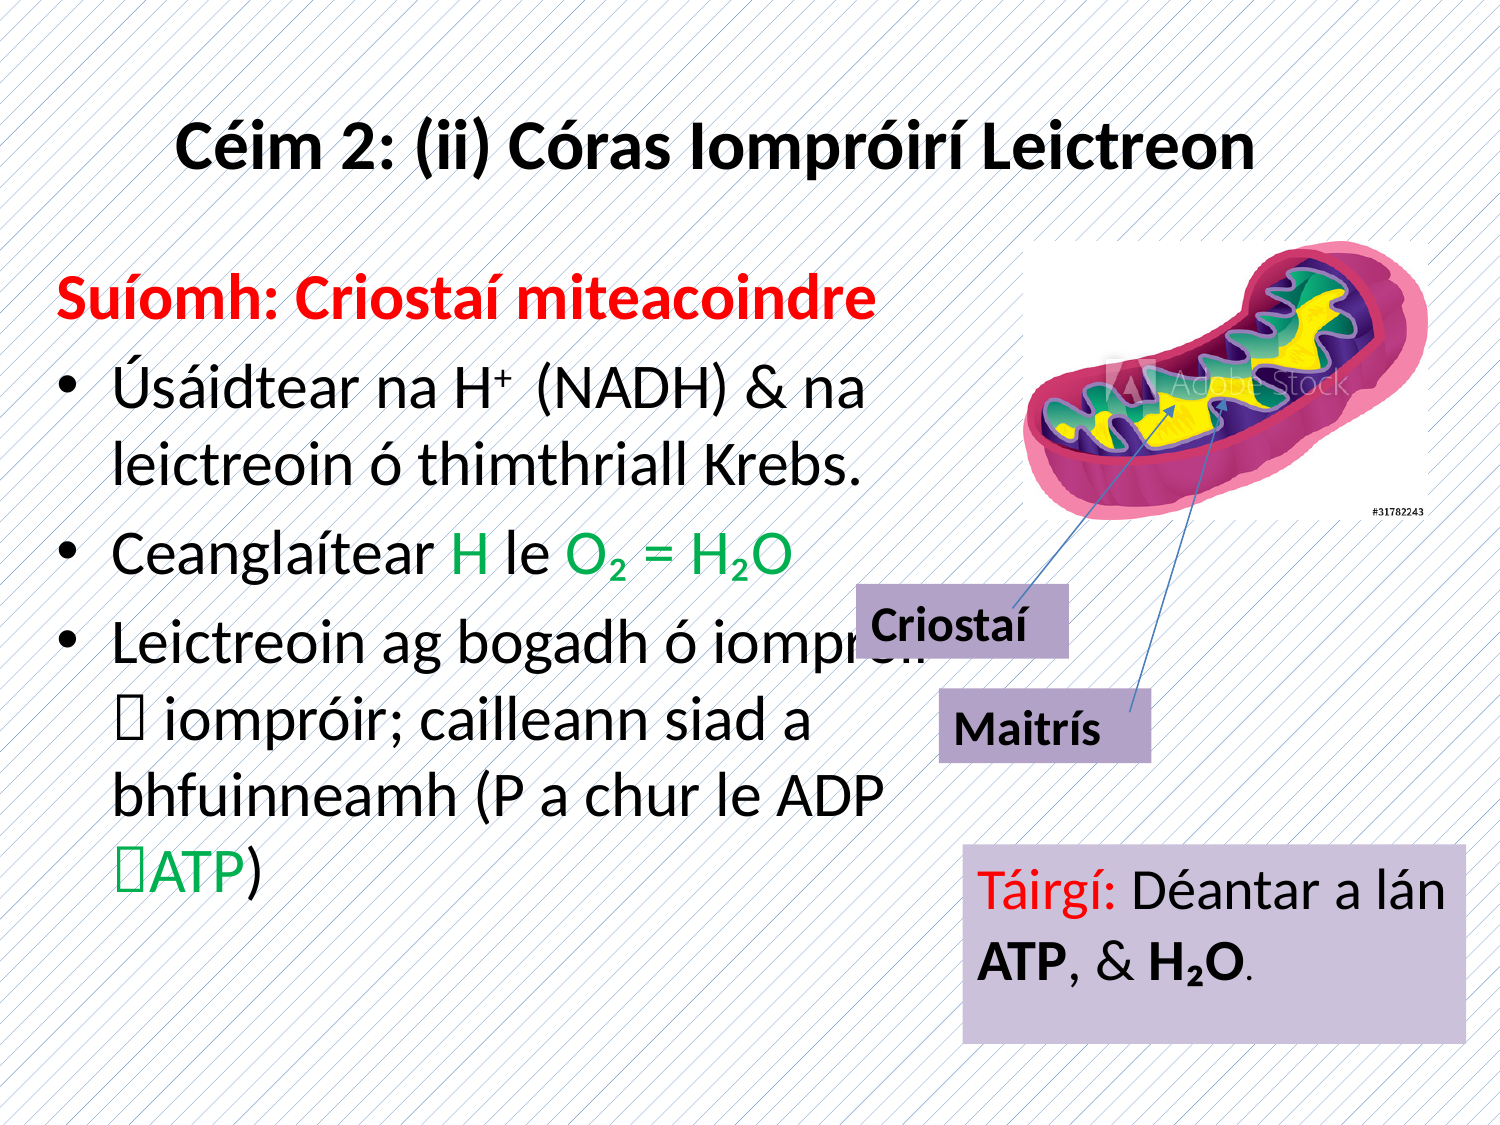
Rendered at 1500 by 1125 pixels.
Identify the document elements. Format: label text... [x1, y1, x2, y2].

title Céim 2: (ii) Córas Iompróirí Leictreon [2, 90, 1432, 278]
list Suíomh: Criostaí miteacoindre Úsáidtear na H+ (NADH) & na leictreoin ó thimthriall Krebs. Ceanglaítear H le O₂ = H₂O Leictreoin ag bogadh ó iompróir  iompróir; cailleann siad a bhfuinneamh (P a chur le ADP ATP) [41, 246, 963, 1074]
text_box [1012, 404, 1124, 609]
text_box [1129, 397, 1226, 713]
picture [1022, 240, 1428, 520]
text_box Táirgí: Déantar a lán ATP, & H₂O. [962, 844, 1467, 1044]
text_box Criostaí [856, 583, 1069, 659]
text_box Maitrís [938, 688, 1152, 764]
